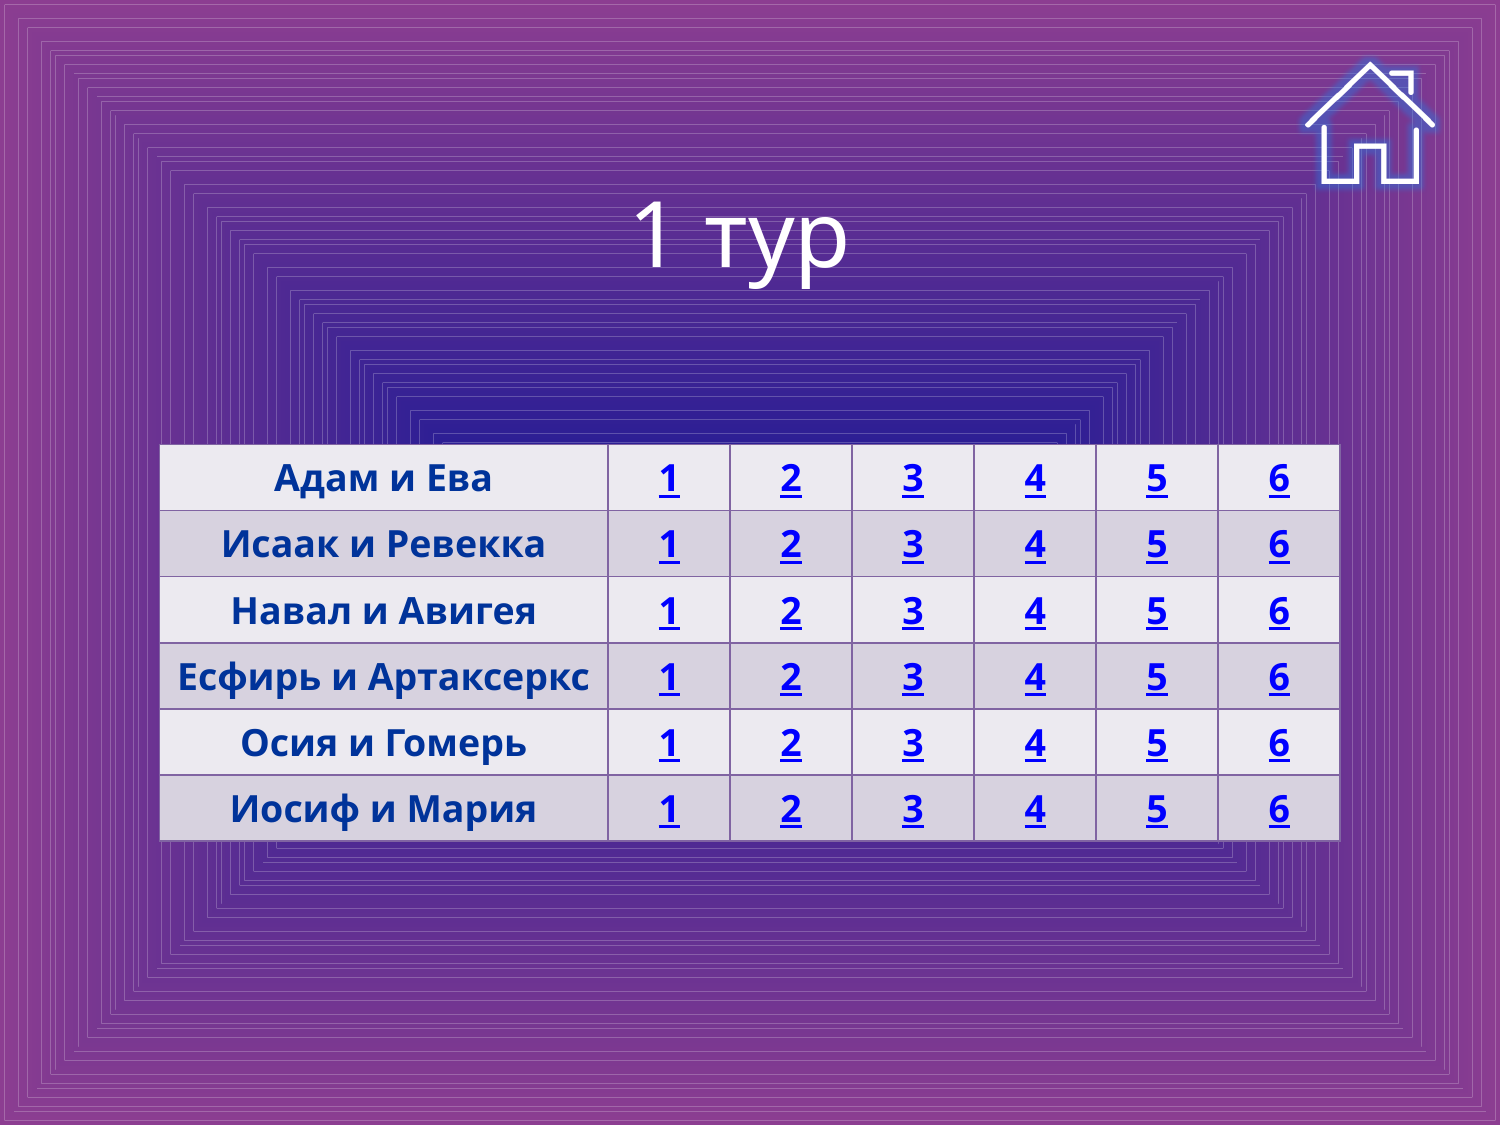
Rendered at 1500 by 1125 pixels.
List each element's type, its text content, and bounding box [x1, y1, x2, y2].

table_cell 2 [731, 577, 851, 642]
table_cell 1 [609, 577, 729, 642]
table_cell 1 [609, 644, 729, 708]
table_cell 6 [1219, 644, 1339, 708]
table_cell 3 [853, 776, 973, 840]
table_header 3 [853, 445, 973, 510]
table_header 1 [609, 445, 729, 510]
table_cell 6 [1219, 577, 1339, 642]
table_header 2 [731, 445, 851, 510]
table_cell 5 [1097, 644, 1217, 708]
table_cell 2 [731, 776, 851, 840]
table_cell 3 [853, 644, 973, 708]
table_cell Есфирь и Артаксеркс [160, 644, 607, 708]
table_cell Исаак и Ревекка [160, 511, 607, 576]
table_cell Осия и Гомерь [160, 710, 607, 774]
table_cell 1 [609, 710, 729, 774]
table_header 5 [1097, 445, 1217, 510]
table_cell 5 [1097, 511, 1217, 576]
table_cell Навал и Авигея [160, 577, 607, 642]
table_cell 6 [1219, 511, 1339, 576]
table_cell 2 [731, 511, 851, 576]
table_header 4 [975, 445, 1095, 510]
table_cell 2 [731, 644, 851, 708]
title 1 тур [64, 137, 1415, 325]
table_cell 3 [853, 710, 973, 774]
table_cell 3 [853, 577, 973, 642]
table_cell 4 [975, 710, 1095, 774]
table_cell 4 [975, 577, 1095, 642]
table_cell 1 [609, 776, 729, 840]
table_header Адам и Ева [160, 445, 607, 510]
table_cell 4 [975, 644, 1095, 708]
picture [1304, 54, 1435, 184]
table_cell 4 [975, 776, 1095, 840]
table_header 6 [1219, 445, 1339, 510]
table_cell 1 [609, 511, 729, 576]
table_cell 3 [853, 511, 973, 576]
table_cell Иосиф и Мария [160, 776, 607, 840]
table_cell 5 [1097, 577, 1217, 642]
table_cell 6 [1219, 776, 1339, 840]
table_cell 5 [1097, 710, 1217, 774]
table_cell 4 [975, 511, 1095, 576]
table_cell 6 [1219, 710, 1339, 774]
table_cell 5 [1097, 776, 1217, 840]
table_cell 2 [731, 710, 851, 774]
